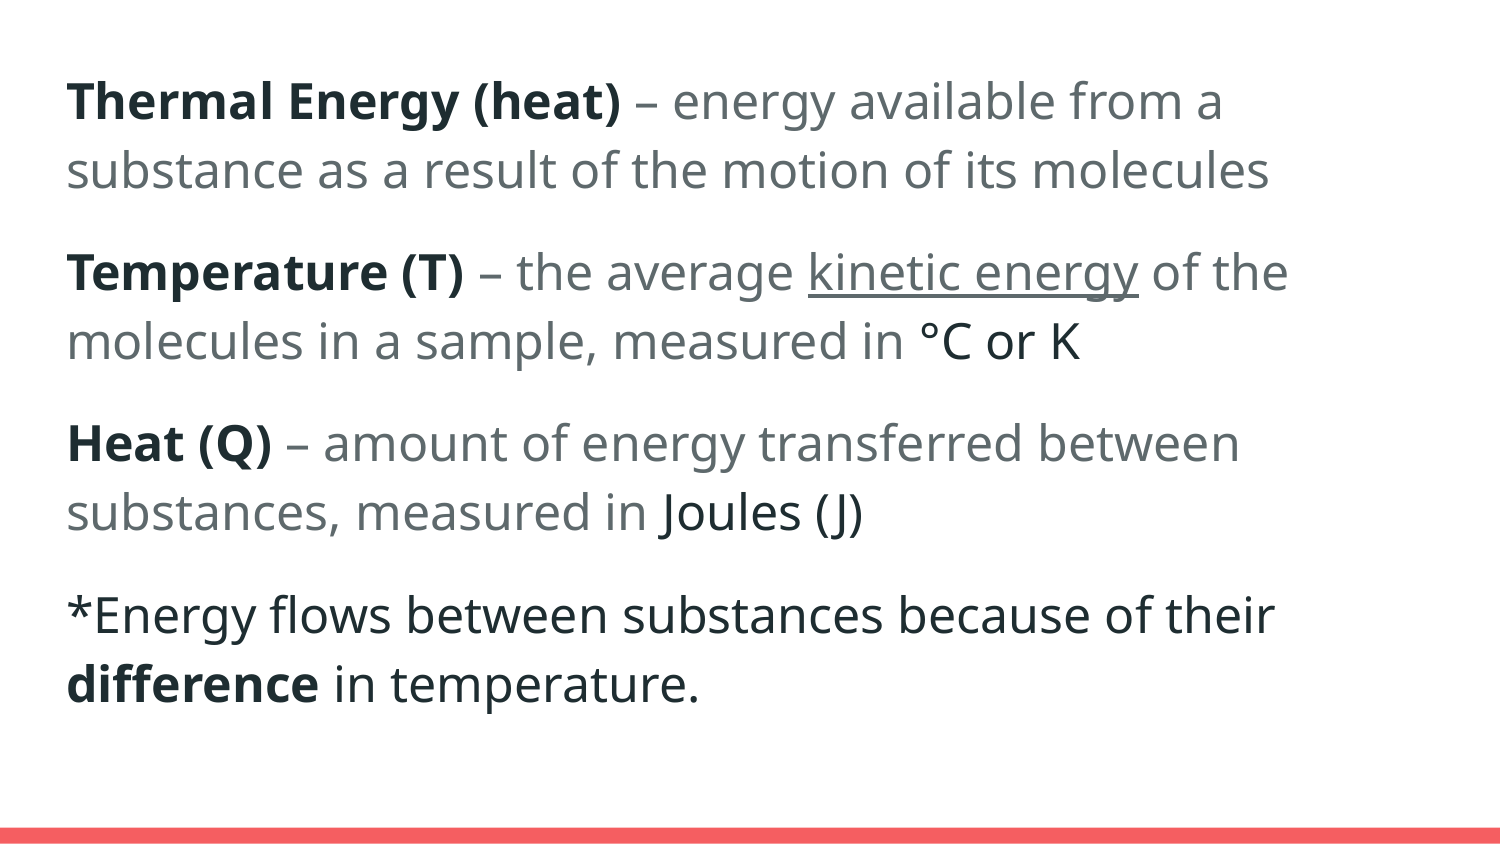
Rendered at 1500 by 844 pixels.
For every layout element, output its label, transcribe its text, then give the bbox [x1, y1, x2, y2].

list Thermal Energy (heat) – energy available from a substance as a result of the motion of its molecules Temperature (T) – the average kinetic energy of the molecules in a sample, measured in °C or K Heat (Q) – amount of energy transferred between substances, measured in Joules (J) *Energy flows between substances because of their difference in temperature. [51, 45, 1449, 750]
